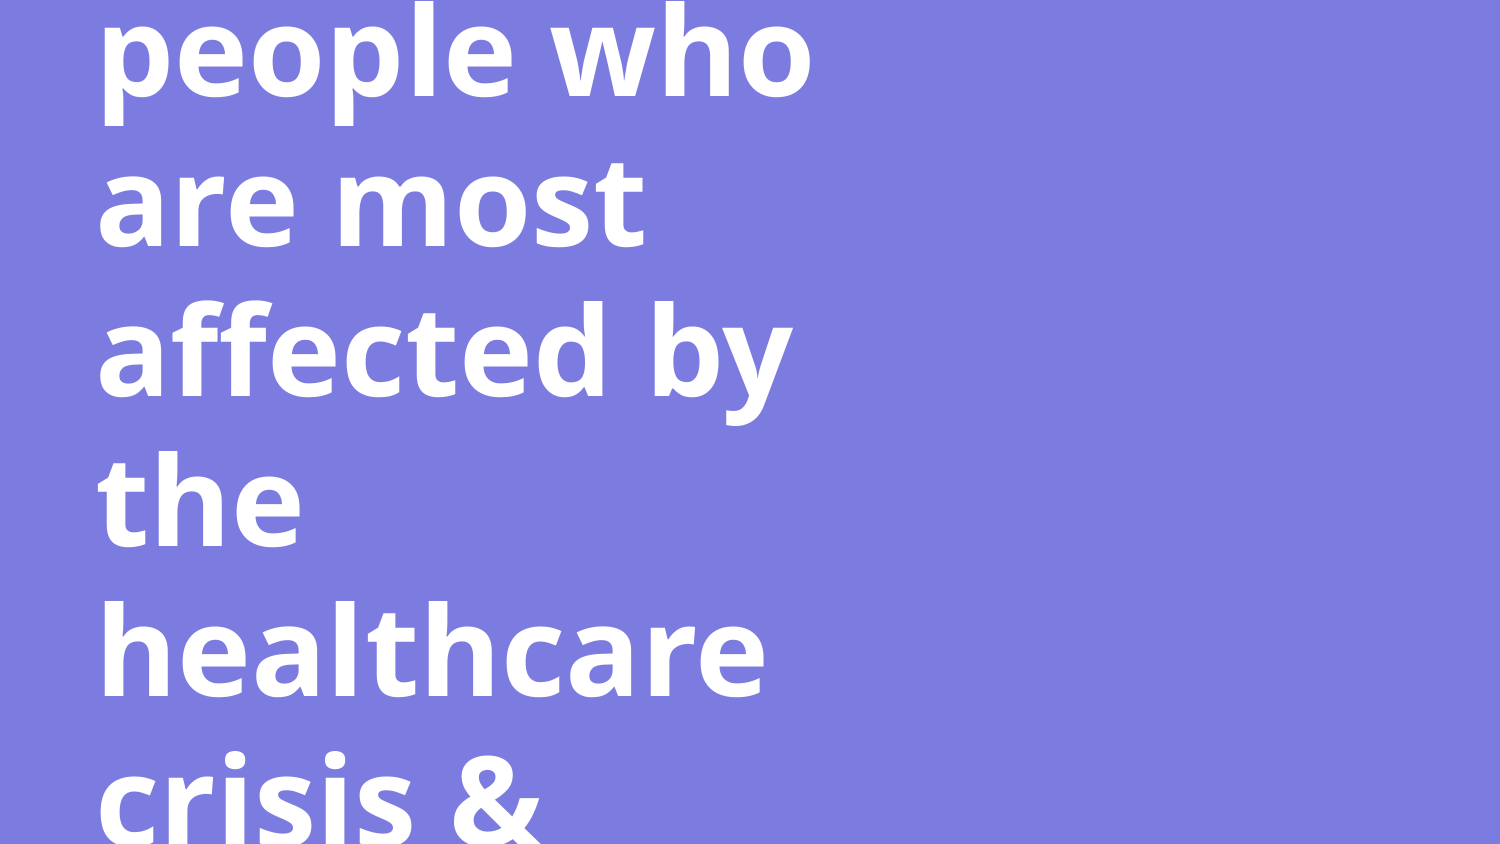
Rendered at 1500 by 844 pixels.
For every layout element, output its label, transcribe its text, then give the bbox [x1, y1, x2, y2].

title We build power by involving people who are most affected by the healthcare crisis & working in solidarity with them. [80, 86, 1003, 758]
